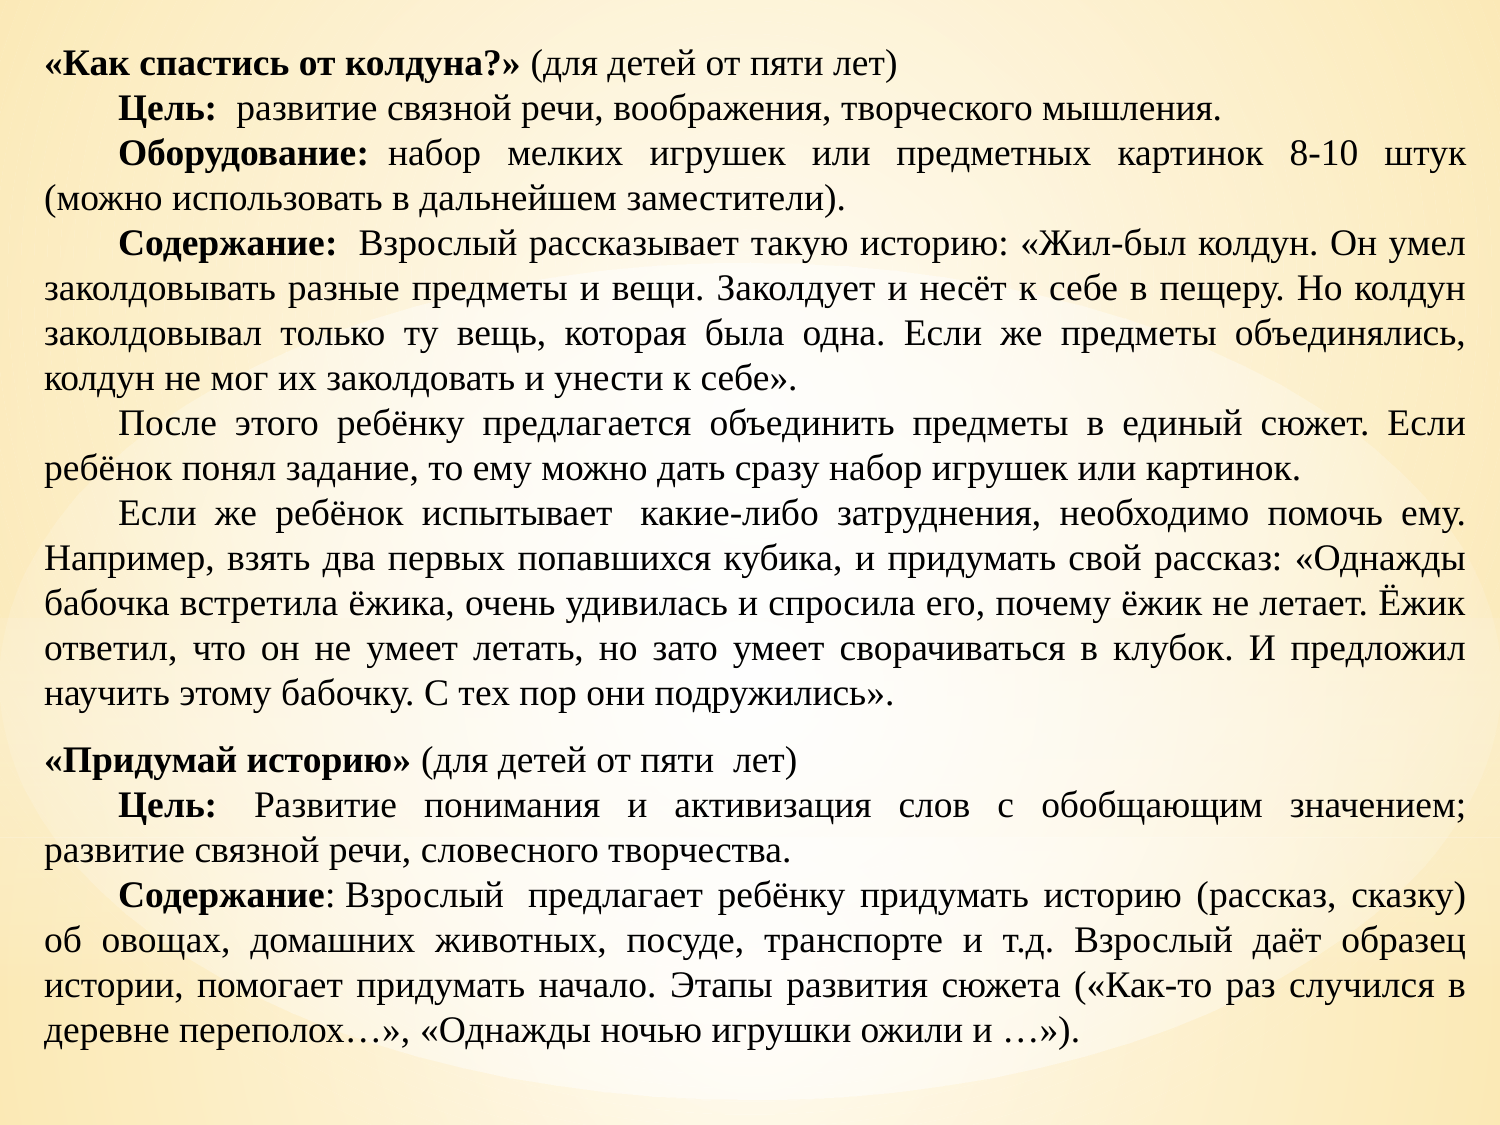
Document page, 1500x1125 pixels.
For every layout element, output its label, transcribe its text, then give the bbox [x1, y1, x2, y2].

text_box «Придумай историю» (для детей от пяти лет) Цель: Развитие понимания и активизация слов с обобщающим значением; развитие связной речи, словесного творчества. Содержание: Взрослый предлагает ребёнку придумать историю (рассказ, сказку) об овощах, домашних животных, посуде, транспорте и т.д. Взрослый даёт образец истории, помогает придумать начало. Этапы развития сюжета («Как-то раз случился в деревне переполох…», «Однажды ночью игрушки ожили и …»). [29, 727, 1483, 1058]
text_box «Как спастись от колдуна?» (для детей от пяти лет) Цель: развитие связной речи, воображения, творческого мышления. Оборудование: набор мелких игрушек или предметных картинок 8-10 штук (можно использовать в дальнейшем заместители). Содержание: Взрослый рассказывает такую историю: «Жил-был колдун. Он умел заколдовывать разные предметы и вещи. Заколдует и несёт к себе в пещеру. Но колдун заколдовывал только ту вещь, которая была одна. Если же предметы объединялись, колдун не мог их заколдовать и унести к себе». После этого ребёнку предлагается объединить предметы в единый сюжет. Если ребёнок понял задание, то ему можно дать сразу набор игрушек или картинок. Если же ребёнок испытывает какие-либо затруднения, необходимо помочь ему. Например, взять два первых попавшихся кубика, и придумать свой рассказ: «Однажды бабочка встретила ёжика, очень удивилась и спросила его, почему ёжик не летает. Ёжик ответил, что он не умеет летать, но зато умеет сворачиваться в клубок. И предложил научить этому бабочку. С тех пор они подружились». [29, 30, 1483, 721]
